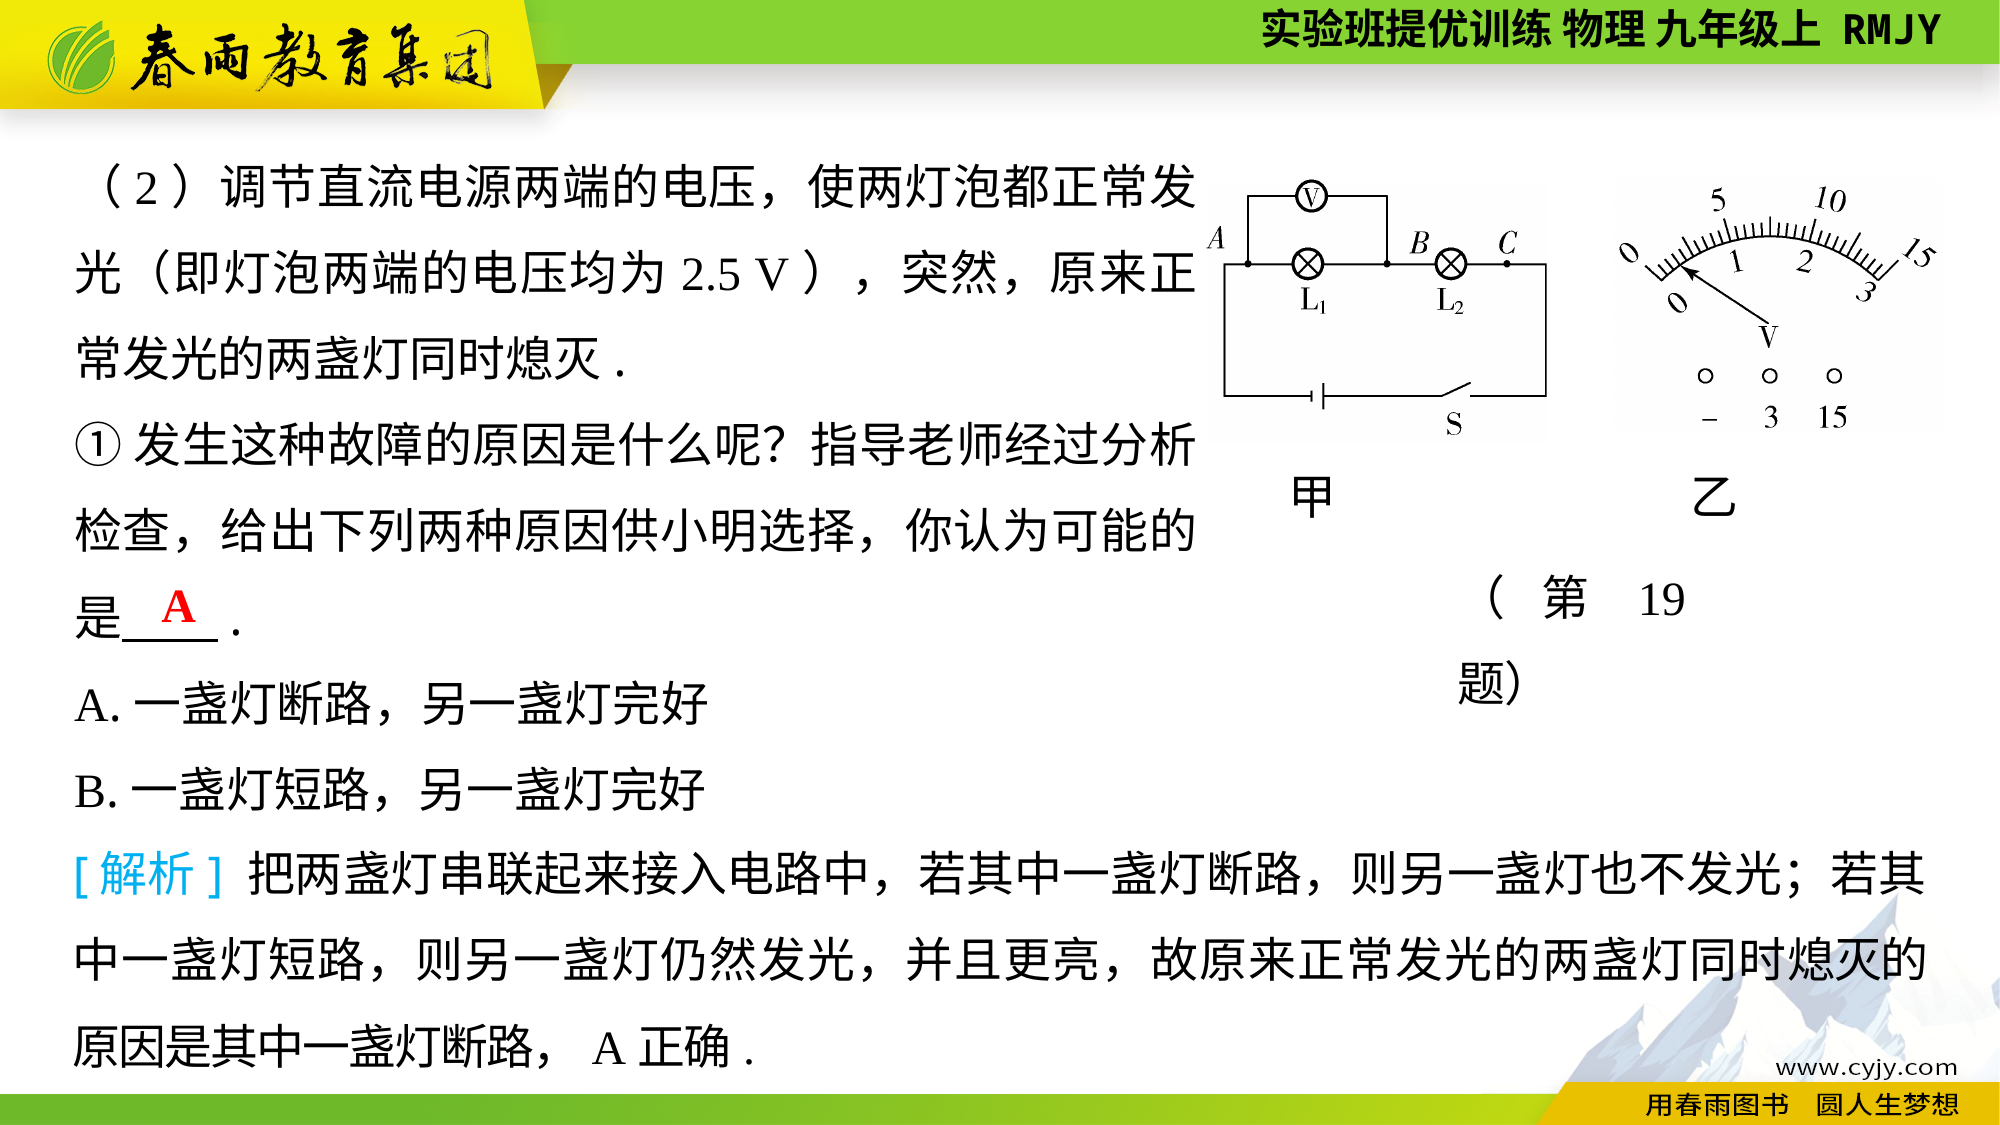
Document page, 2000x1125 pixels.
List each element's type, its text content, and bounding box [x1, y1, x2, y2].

picture [0, 0, 2000, 1125]
text_box （第19题） [1442, 531, 1713, 633]
list （2）调节直流电源两端的电压，使两灯泡都正常发光（即灯泡两端的电压均为2.5 V），突然，原来正常发光的两盏灯同时熄灭. ①发生这种故障的原因是什么呢？指导老师经过分析检查，给出下列两种原因供小明选择，你认为可能的是 . A.一盏灯断路，另一盏灯完好 B.一盏灯短路，另一盏灯完好 [59, 120, 1213, 807]
text_box A [146, 567, 212, 640]
text_box [解析] 把两盏灯串联起来接入电路中，若其中一盏灯断路，则另一盏灯也不发光；若其中一盏灯短路，则另一盏灯仍然发光，并且更亮，故原来正常发光的两盏灯同时熄灭的原因是其中一盏灯断路，A正确. [57, 807, 1942, 1082]
text_box 甲 乙 [1274, 430, 1898, 532]
